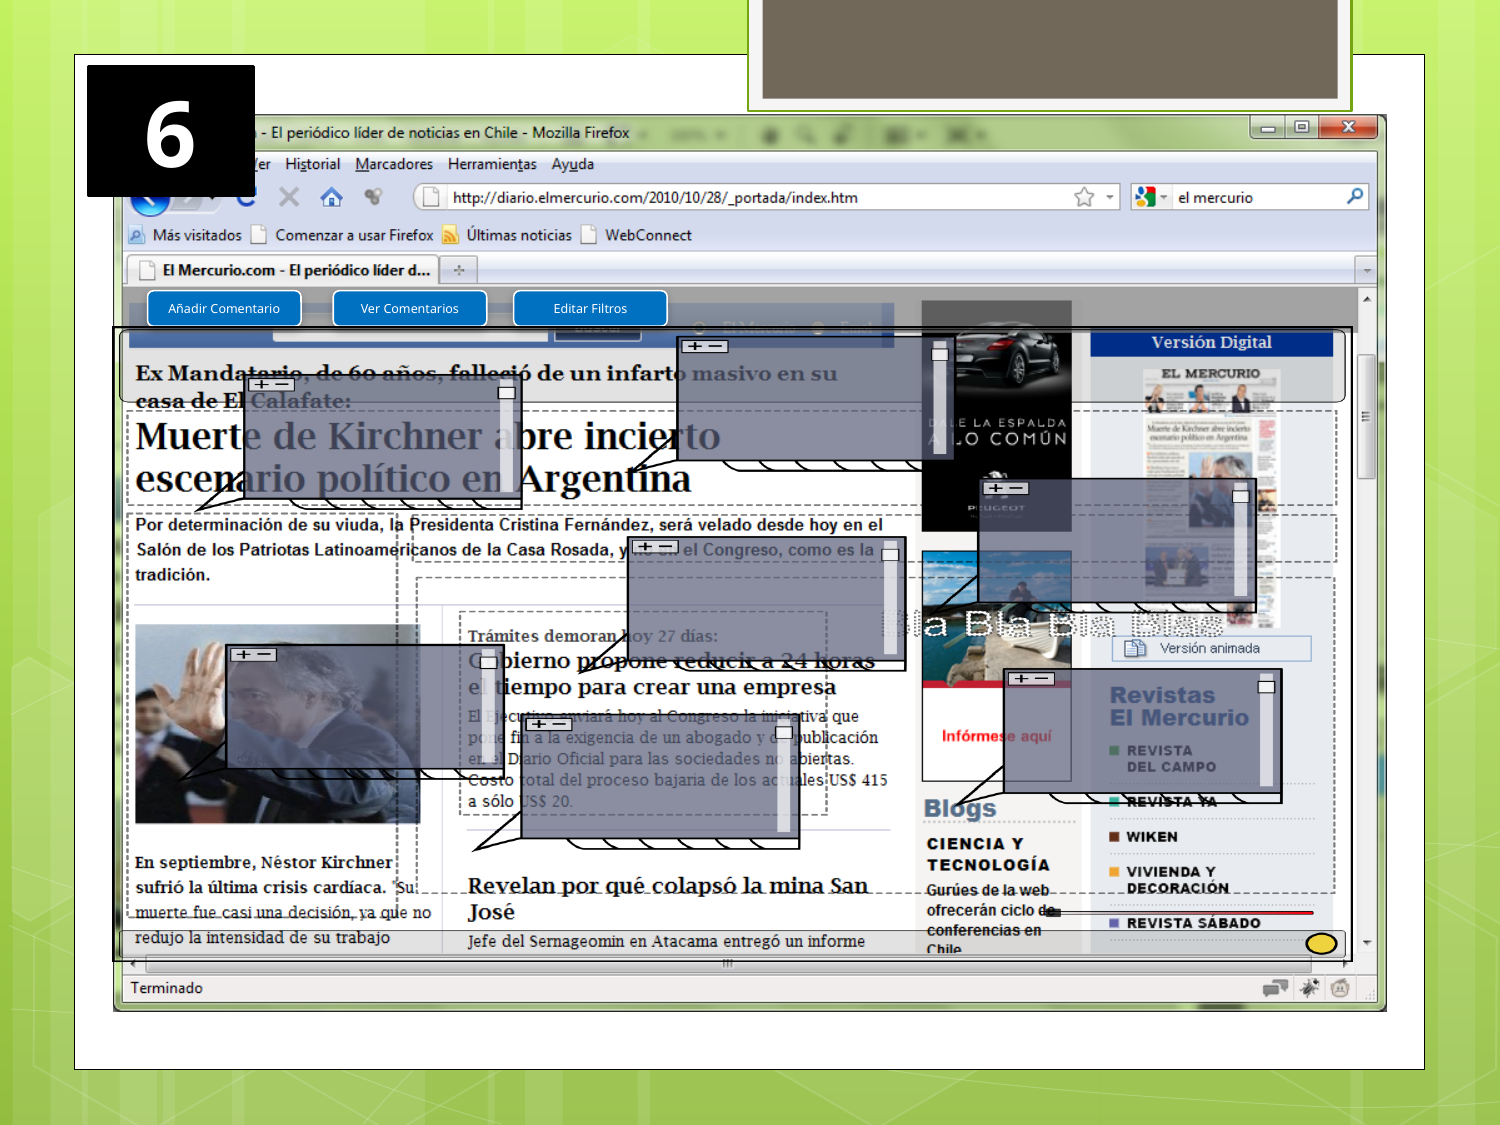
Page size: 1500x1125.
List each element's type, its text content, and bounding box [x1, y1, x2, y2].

text_box 6 [87, 65, 255, 197]
picture [111, 113, 1387, 1012]
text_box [147, 290, 668, 324]
